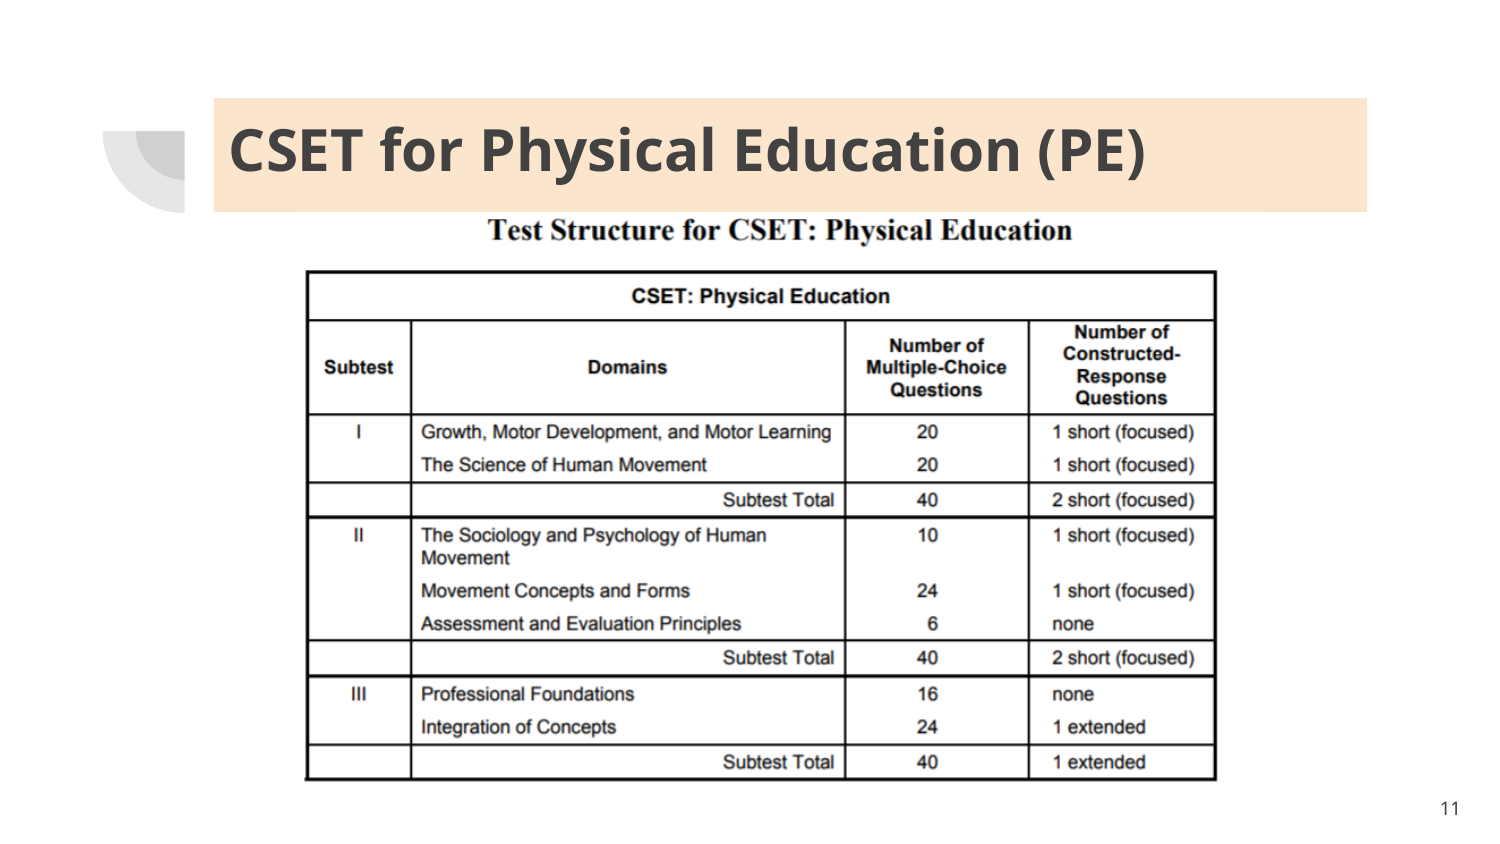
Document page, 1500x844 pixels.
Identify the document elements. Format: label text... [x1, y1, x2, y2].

picture [292, 211, 1267, 795]
title CSET for Physical Education (PE) [213, 98, 1368, 213]
slide_number ‹#› [1386, 777, 1477, 842]
